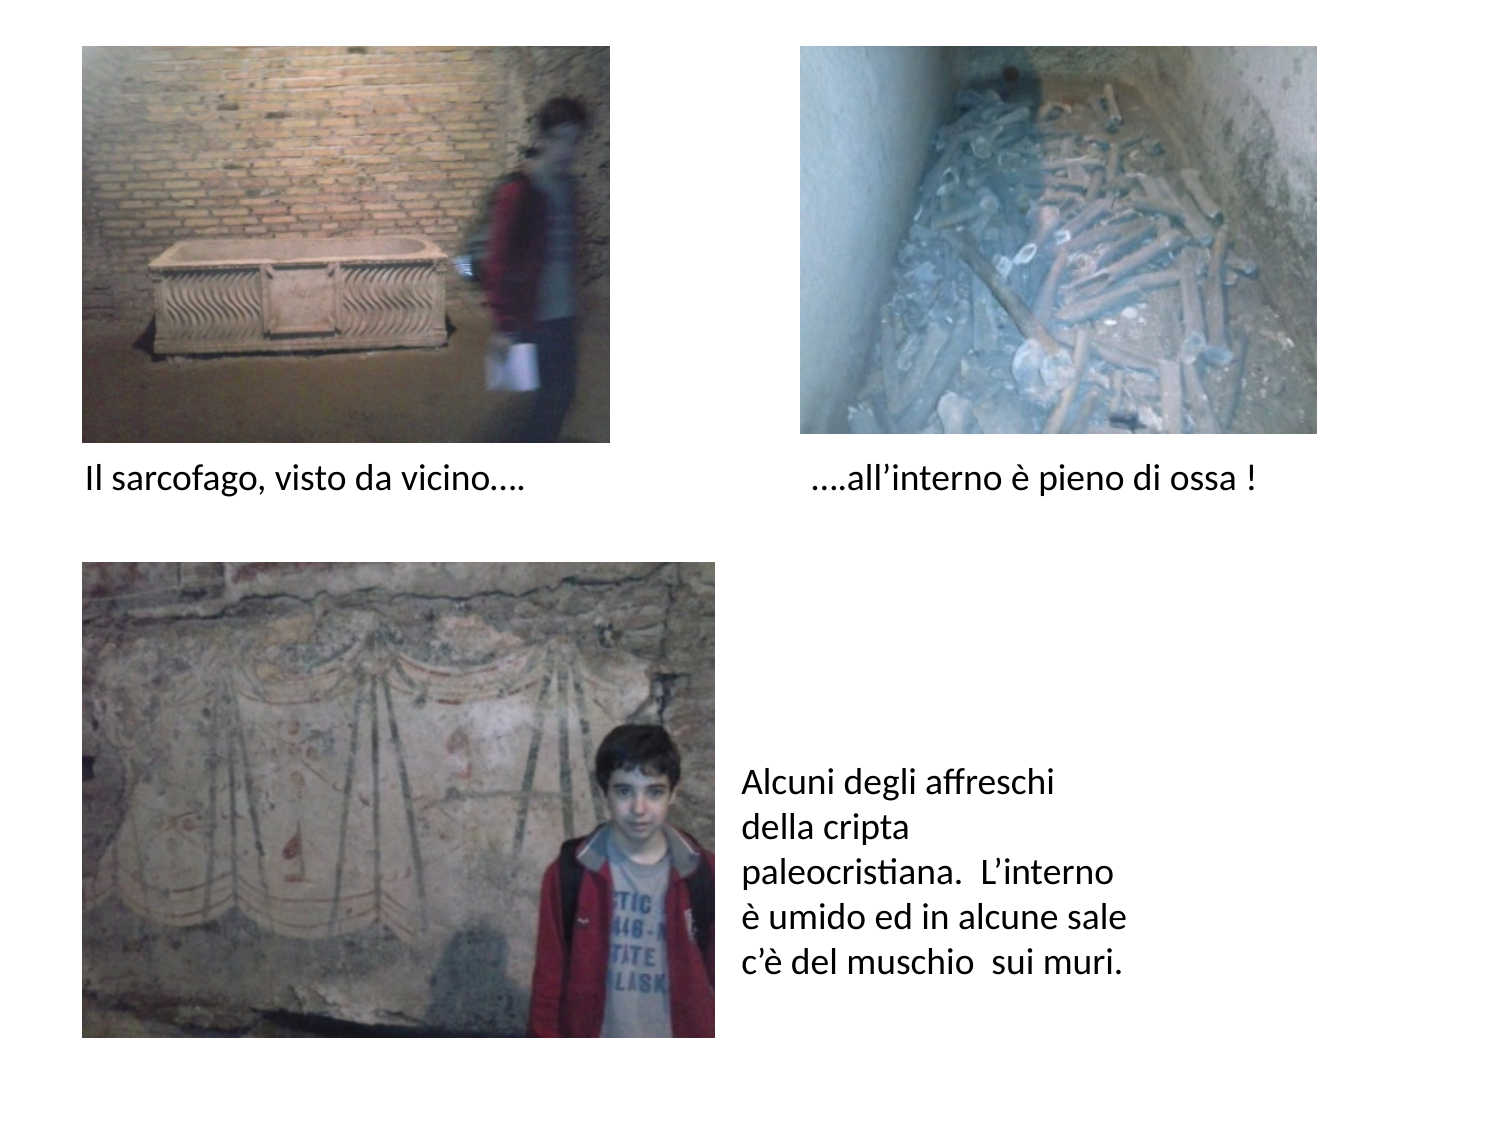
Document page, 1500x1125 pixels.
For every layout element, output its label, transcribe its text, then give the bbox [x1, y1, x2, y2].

text_box Alcuni degli affreschi della cripta paleocristiana. L’interno è umido ed in alcune sale c’è del muschio sui muri. [726, 749, 1149, 990]
text_box Il sarcofago, visto da vicino…. [70, 445, 657, 505]
picture [800, 46, 1317, 434]
text_box ….all’interno è pieno di ossa ! [796, 445, 1383, 505]
picture [81, 46, 610, 443]
picture [81, 562, 716, 1038]
